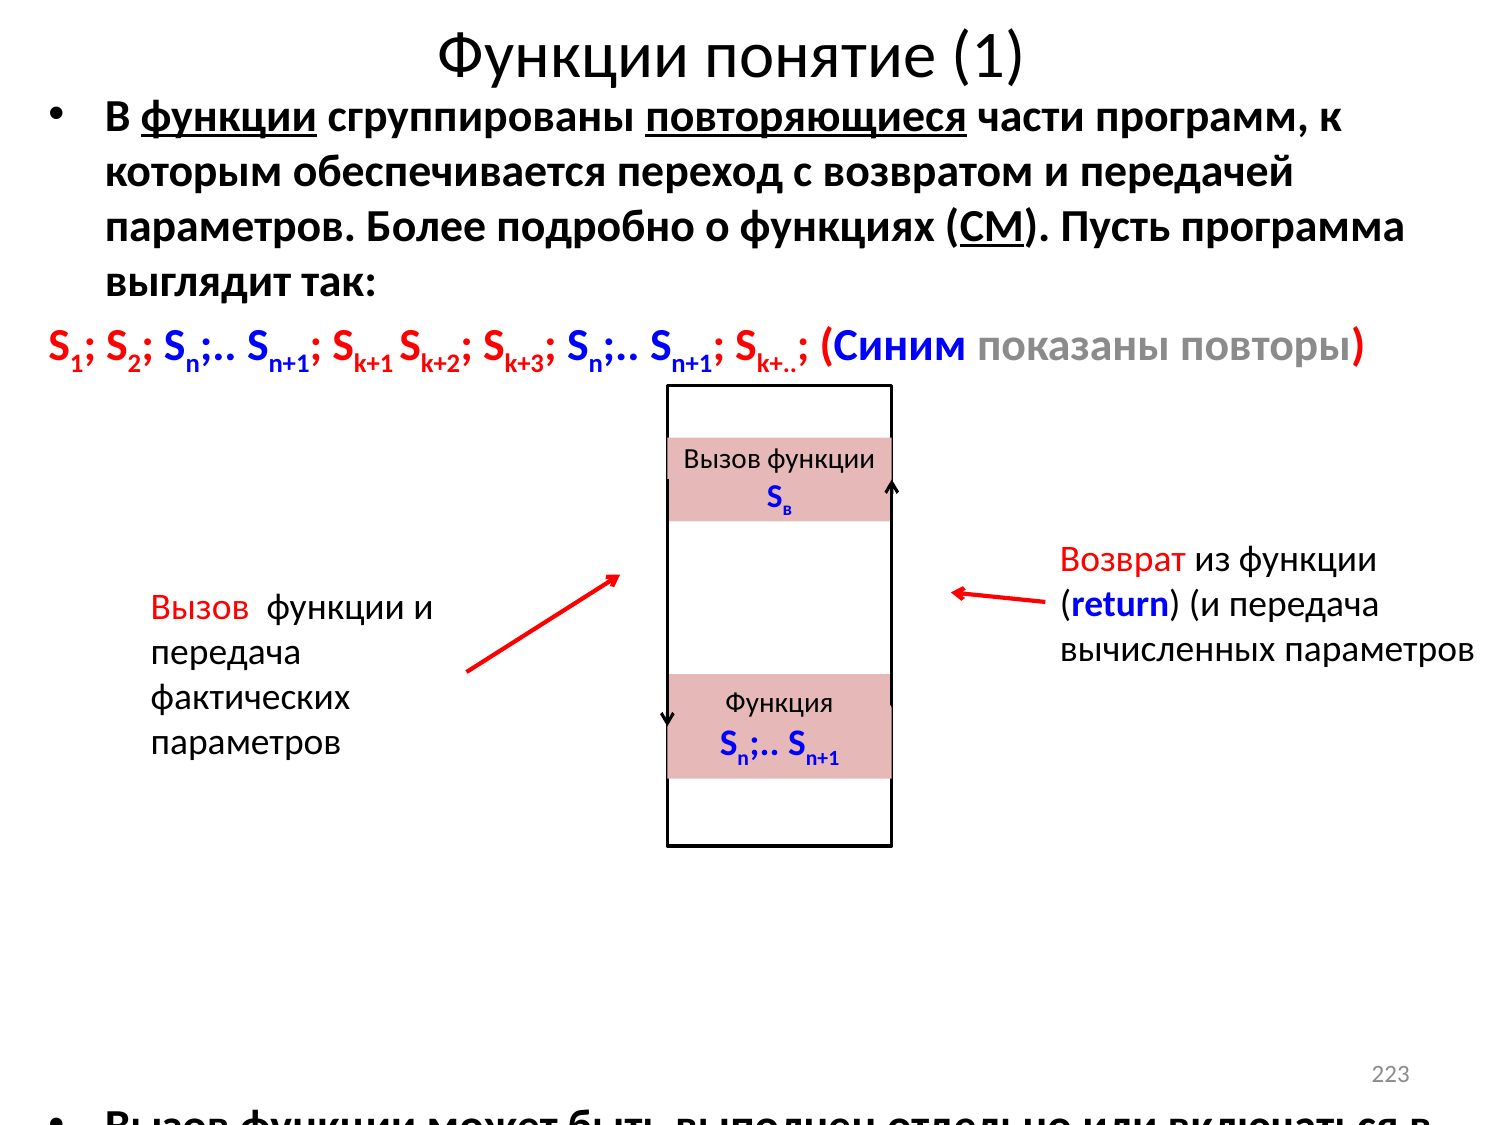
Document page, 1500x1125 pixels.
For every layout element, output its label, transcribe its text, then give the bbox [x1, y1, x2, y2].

text_box Вызов функции и передача фактических параметров [135, 574, 467, 770]
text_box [950, 592, 1046, 603]
slide_number 223 [1074, 1042, 1425, 1103]
title Функции понятие (1) [159, 0, 1306, 78]
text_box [466, 574, 621, 674]
text_box В функции сгруппированы повторяющиеся части программ, к которым обеспечивается переход с возвратом и передачей параметров. Более подробно о функциях (СМ). Пусть программа выглядит так: S1; S2; Sn;.. Sn+1; Sk+1 Sk+2; Sk+3; Sn;.. Sn+1; Sk+..; (Синим показаны повторы) Вызов функции может быть выполнен отдельно или включаться в состав выражения. Тогда получим: S1; S2; Sв; Sk+1 Sk+2; Sk+3; Sв; Sk+..; Где ; Sв; - оператор вызова функции [33, 78, 1483, 1094]
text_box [667, 385, 892, 847]
text_box Возврат из функции (return) (и передача вычисленных параметров [1045, 527, 1500, 677]
